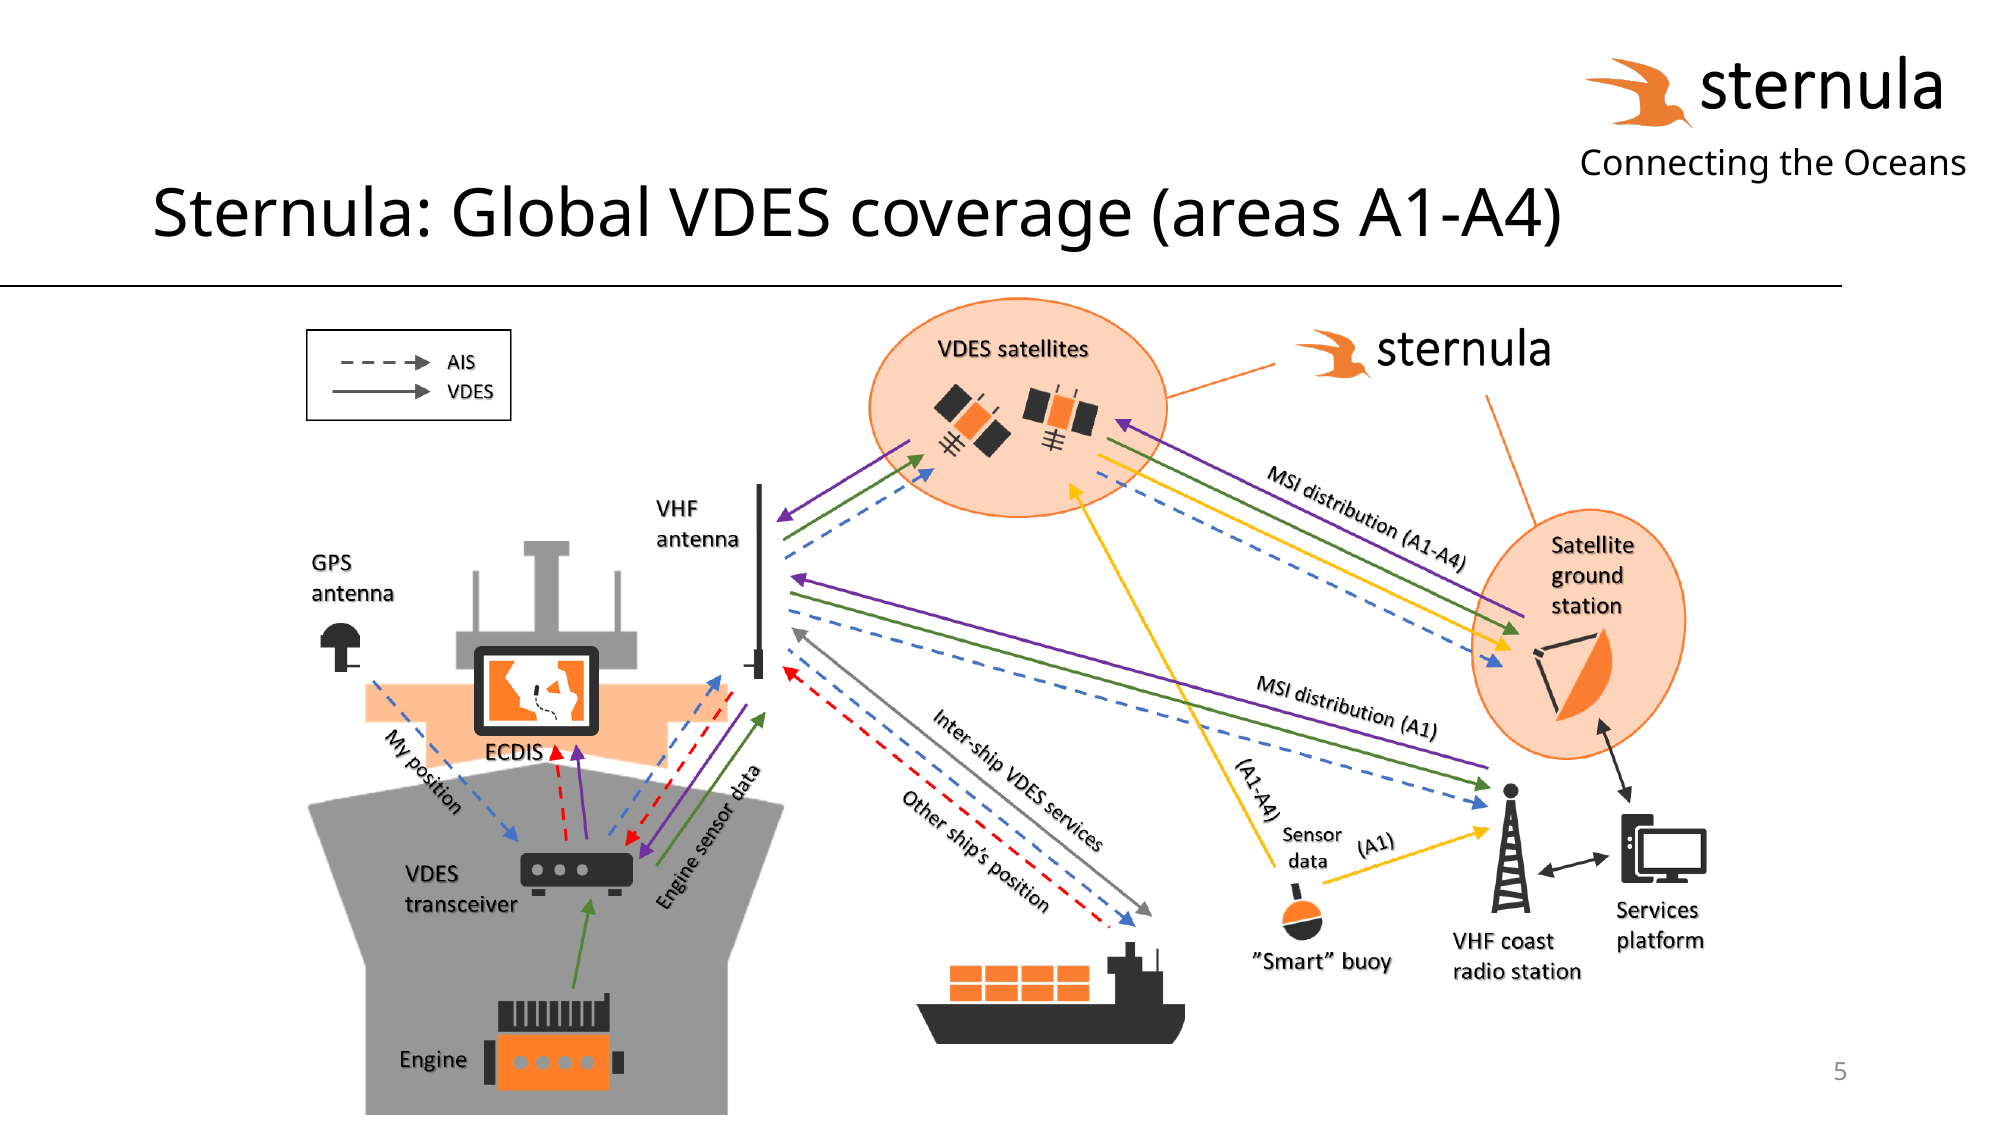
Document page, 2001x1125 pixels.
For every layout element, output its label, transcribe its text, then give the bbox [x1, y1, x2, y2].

picture [1585, 13, 1992, 175]
picture [295, 297, 1722, 1123]
picture [1913, 166, 1922, 173]
picture [1893, 158, 1903, 164]
picture [1934, 158, 1944, 175]
slide_number 5 [1722, 1042, 1863, 1103]
title Sternula: Global VDES coverage (areas A1-A4) [137, 153, 1863, 278]
